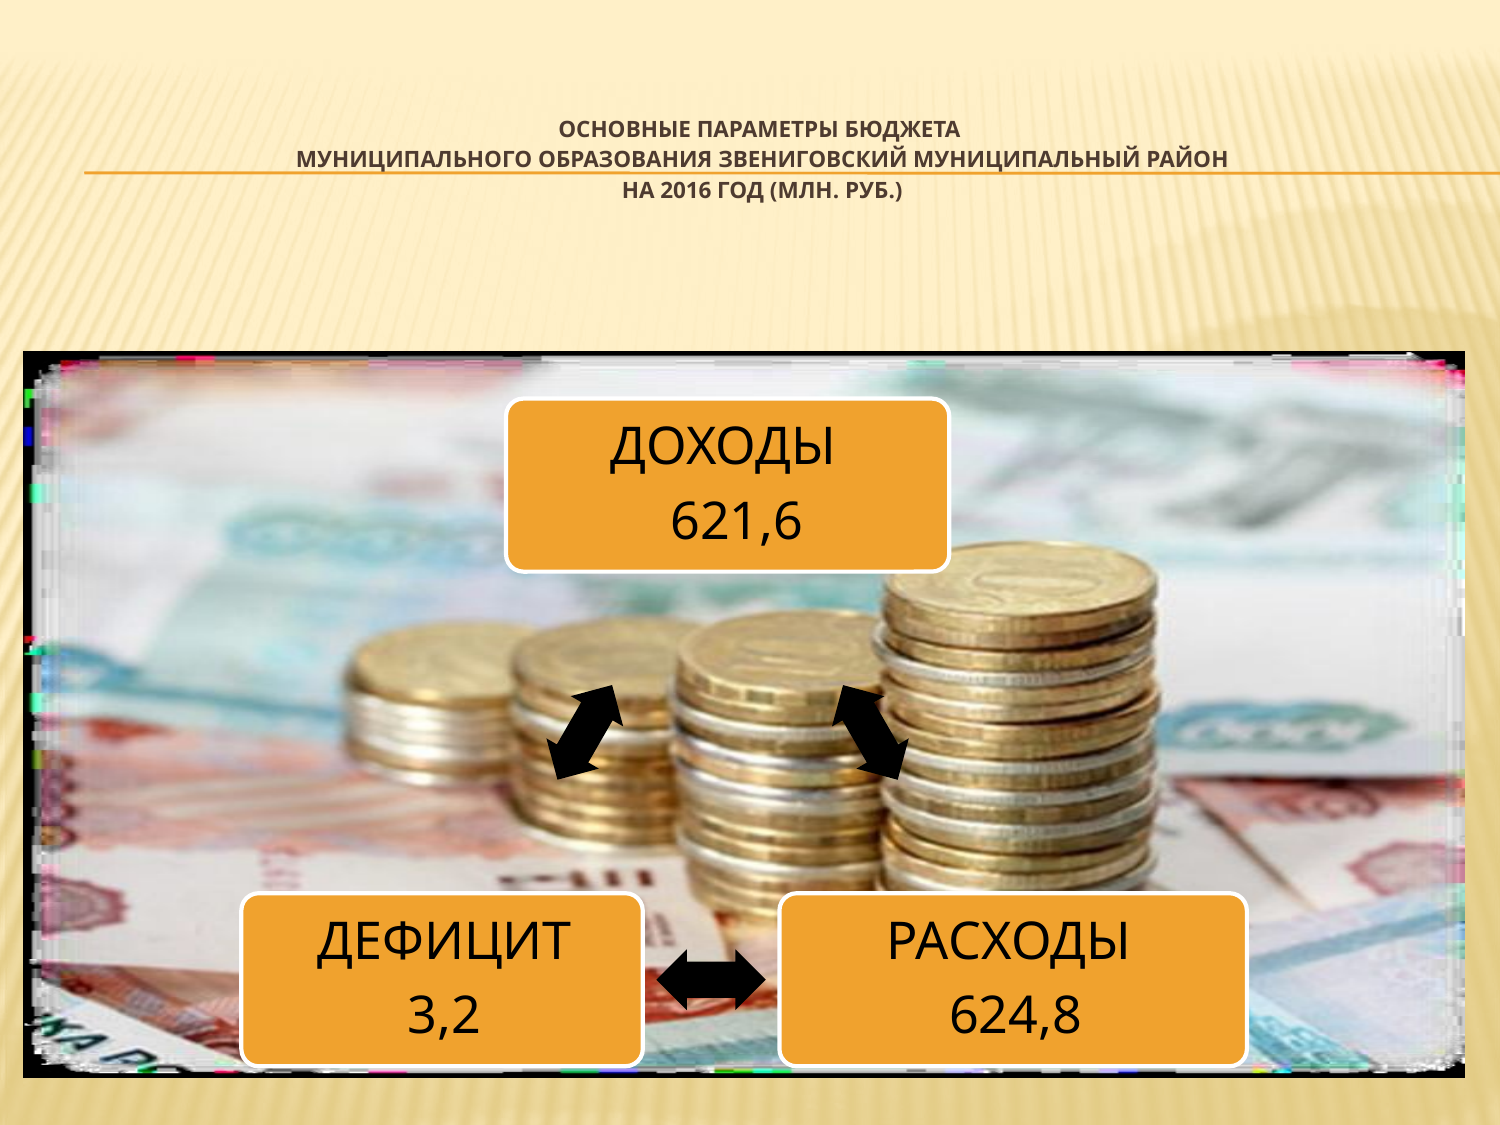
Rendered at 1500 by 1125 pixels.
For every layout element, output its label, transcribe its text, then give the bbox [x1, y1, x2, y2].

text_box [58, 398, 1430, 1067]
title Основные параметры бюджета Муниципального образования Звениговский муниципальный район на 2016 год (млн. руб.) [50, 75, 1475, 213]
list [23, 351, 1466, 1079]
